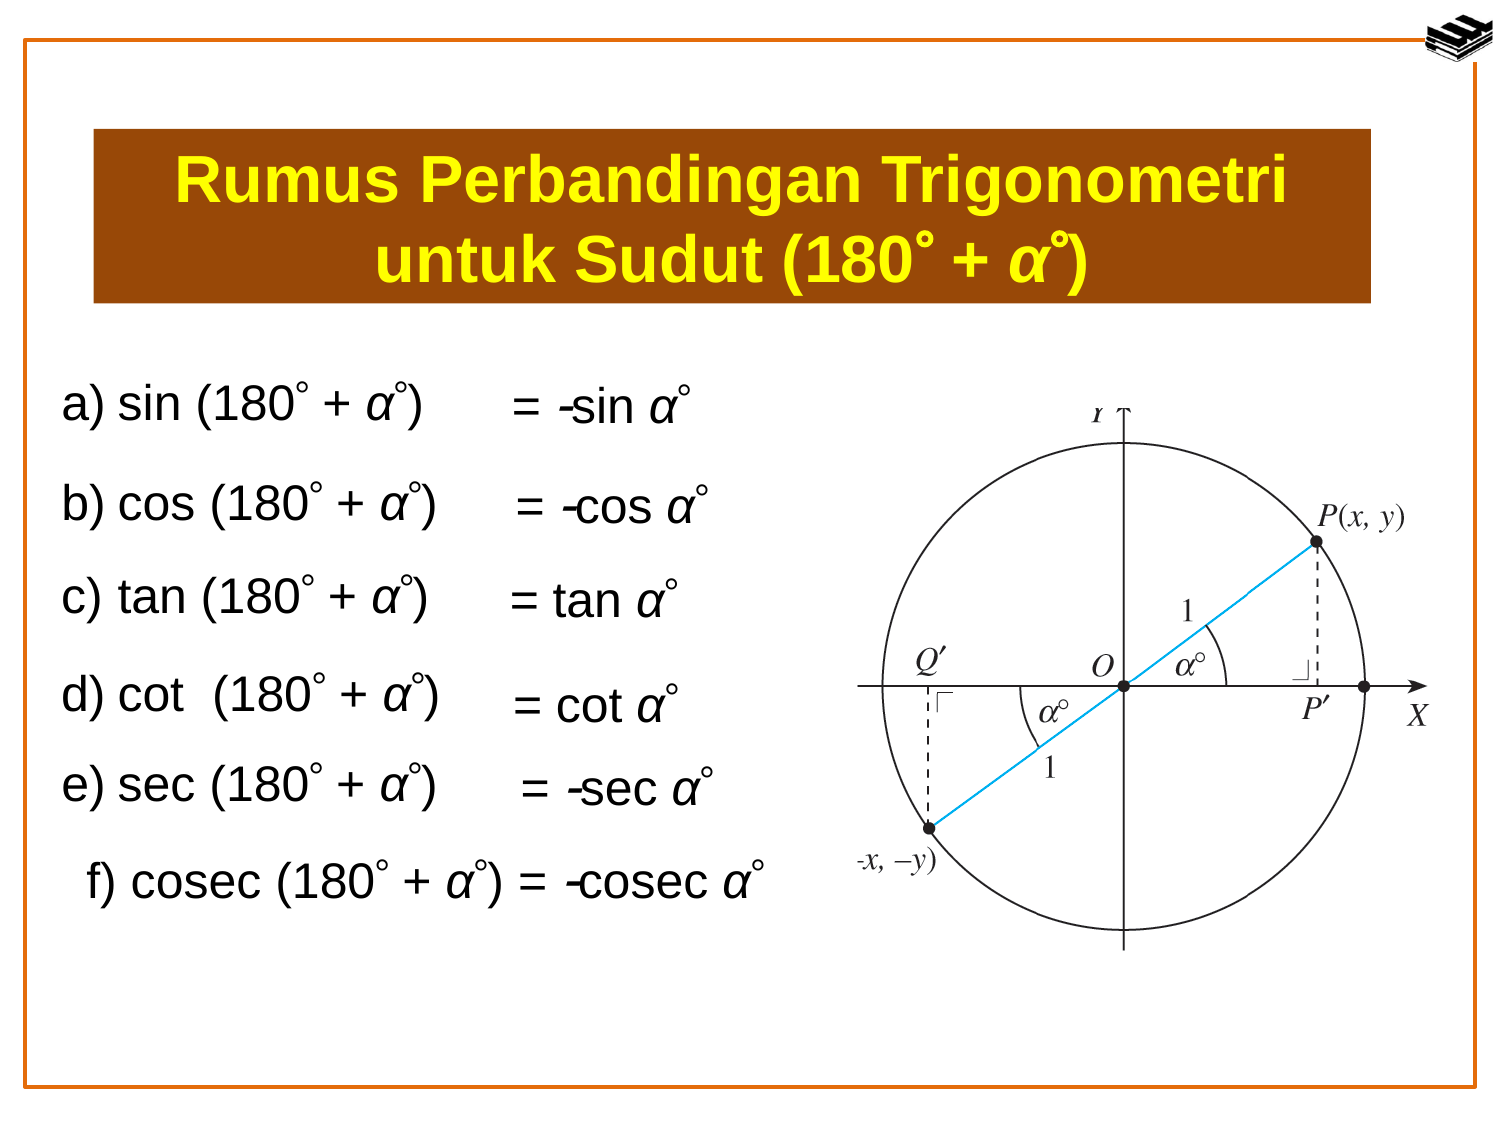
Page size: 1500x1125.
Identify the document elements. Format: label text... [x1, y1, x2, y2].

text_box a) sin (180 + α) [46, 363, 552, 438]
picture [826, 408, 1459, 953]
text_box = tan α [494, 560, 693, 635]
text_box = cos α [499, 466, 723, 542]
text_box c) tan (180 + α) [46, 556, 557, 632]
picture [1425, 11, 1493, 62]
text_box b) cos (180 + α) [46, 462, 566, 538]
text_box = sin α [496, 366, 706, 441]
text_box e) sec (180 + α) [46, 744, 566, 819]
text_box d) cot (180 + α) [46, 653, 569, 729]
text_box f) cosec (180 + α) = cosec α [71, 841, 821, 917]
text_box = cot α [497, 665, 694, 741]
text_box = sec α [505, 748, 729, 823]
text_box Rumus Perbandingan Trigonometri untuk Sudut (180 + α) [93, 128, 1371, 304]
